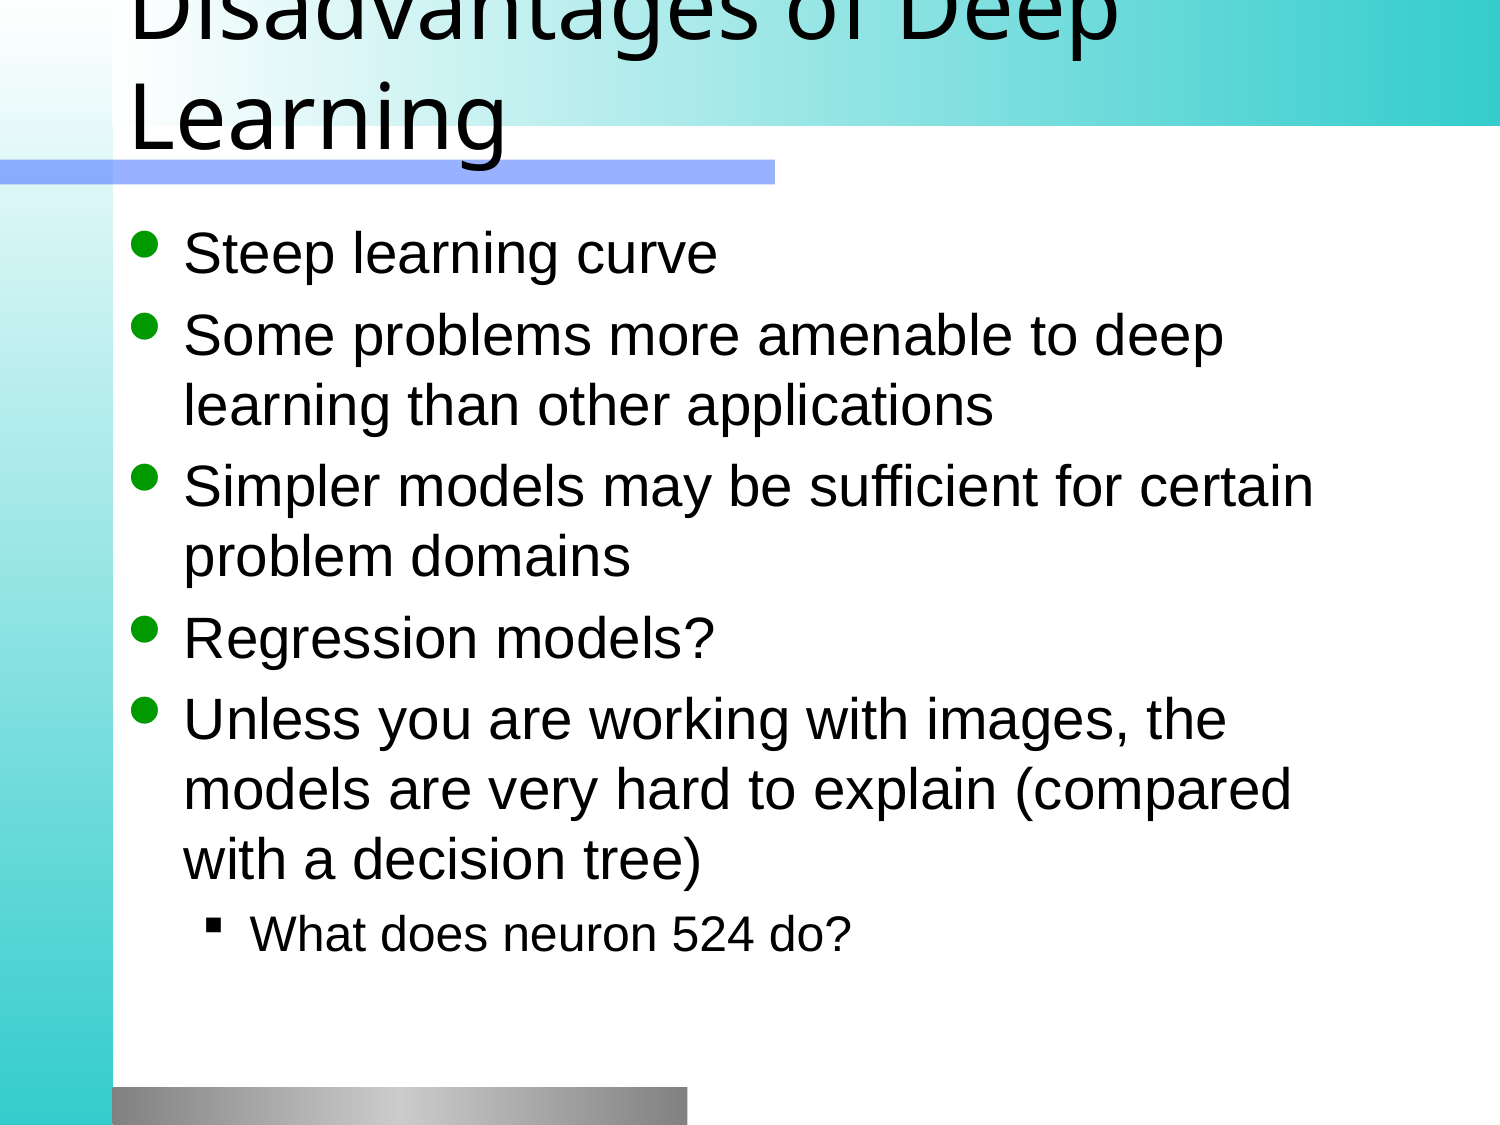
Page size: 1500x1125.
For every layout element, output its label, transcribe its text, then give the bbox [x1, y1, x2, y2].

title Disadvantages of Deep Learning [112, 0, 1500, 121]
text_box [462, 159, 499, 170]
list Steep learning curve Some problems more amenable to deep learning than other applications Simpler models may be sufficient for certain problem domains Regression models? Unless you are working with images, the models are very hard to explain (compared with a decision tree) What does neuron 524 do? [112, 207, 1388, 1073]
